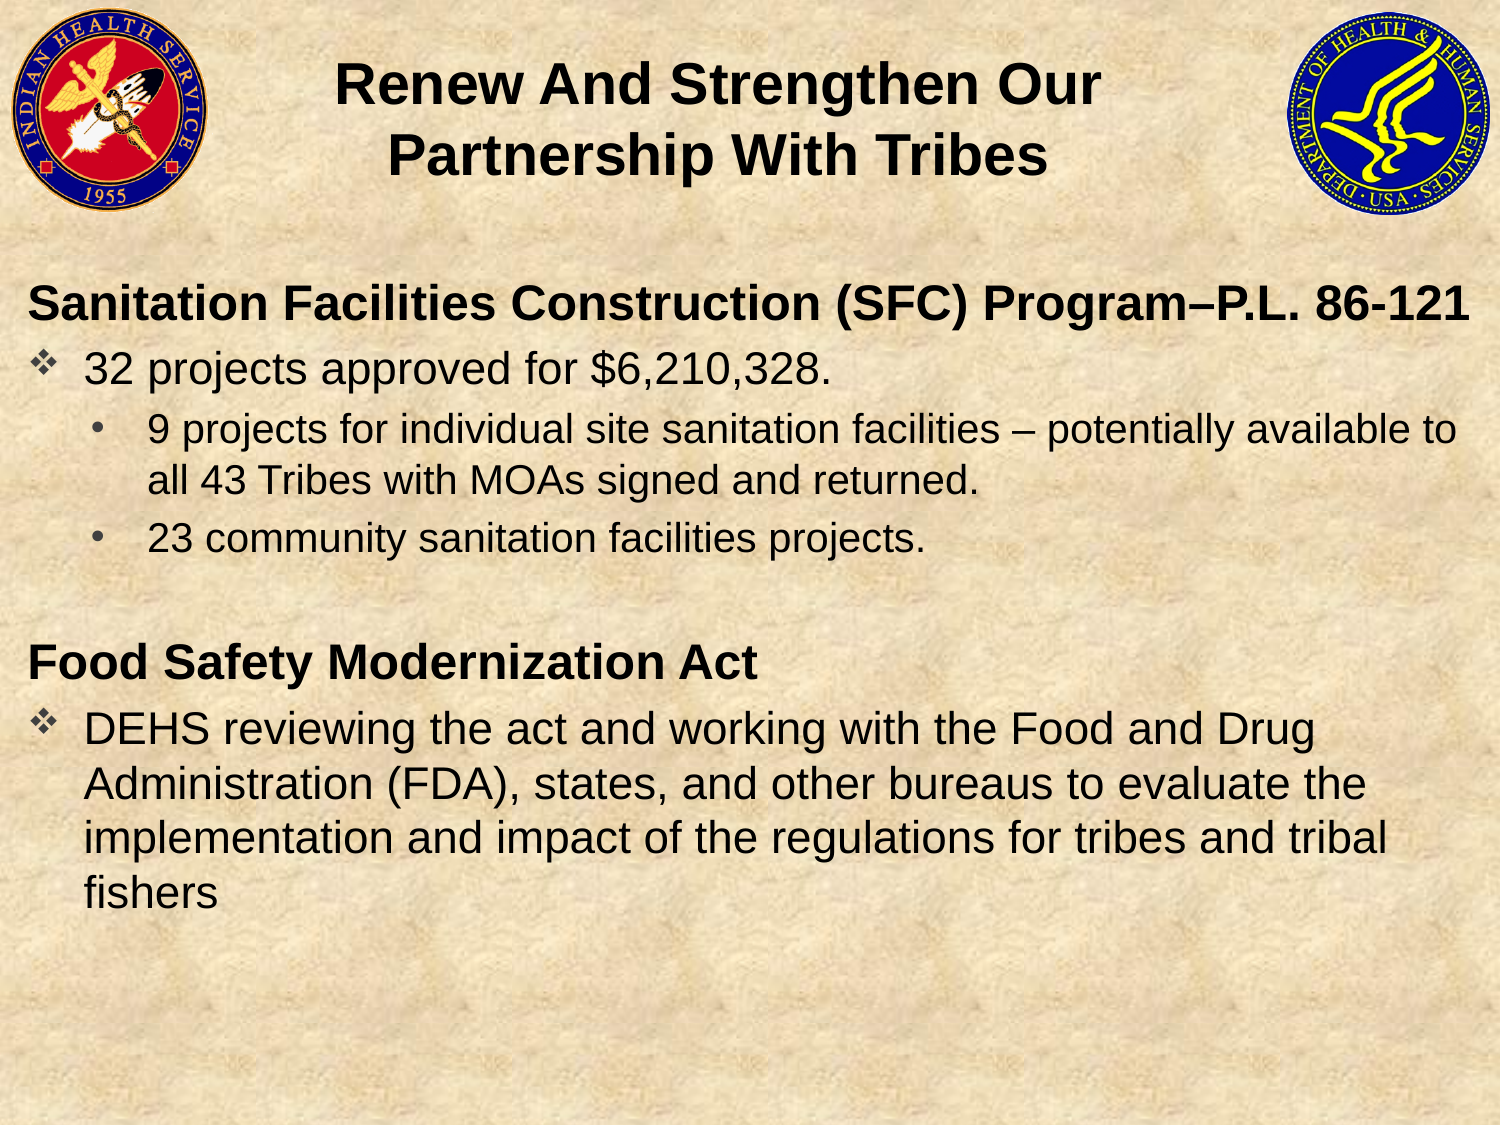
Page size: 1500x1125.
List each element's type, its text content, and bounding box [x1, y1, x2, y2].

title Renew And Strengthen Our Partnership With Tribes [150, 37, 1288, 262]
picture [0, 0, 1500, 1125]
list Sanitation Facilities Construction (SFC) Program–P.L. 86-121 32 projects approved for $6,210,328. 9 projects for individual site sanitation facilities – potentially available to all 43 Tribes with MOAs signed and returned. 23 community sanitation facilities projects. Food Safety Modernization Act DEHS reviewing the act and working with the Food and Drug Administration (FDA), states, and other bureaus to evaluate the implementation and impact of the regulations for tribes and tribal fishers [12, 262, 1490, 1088]
